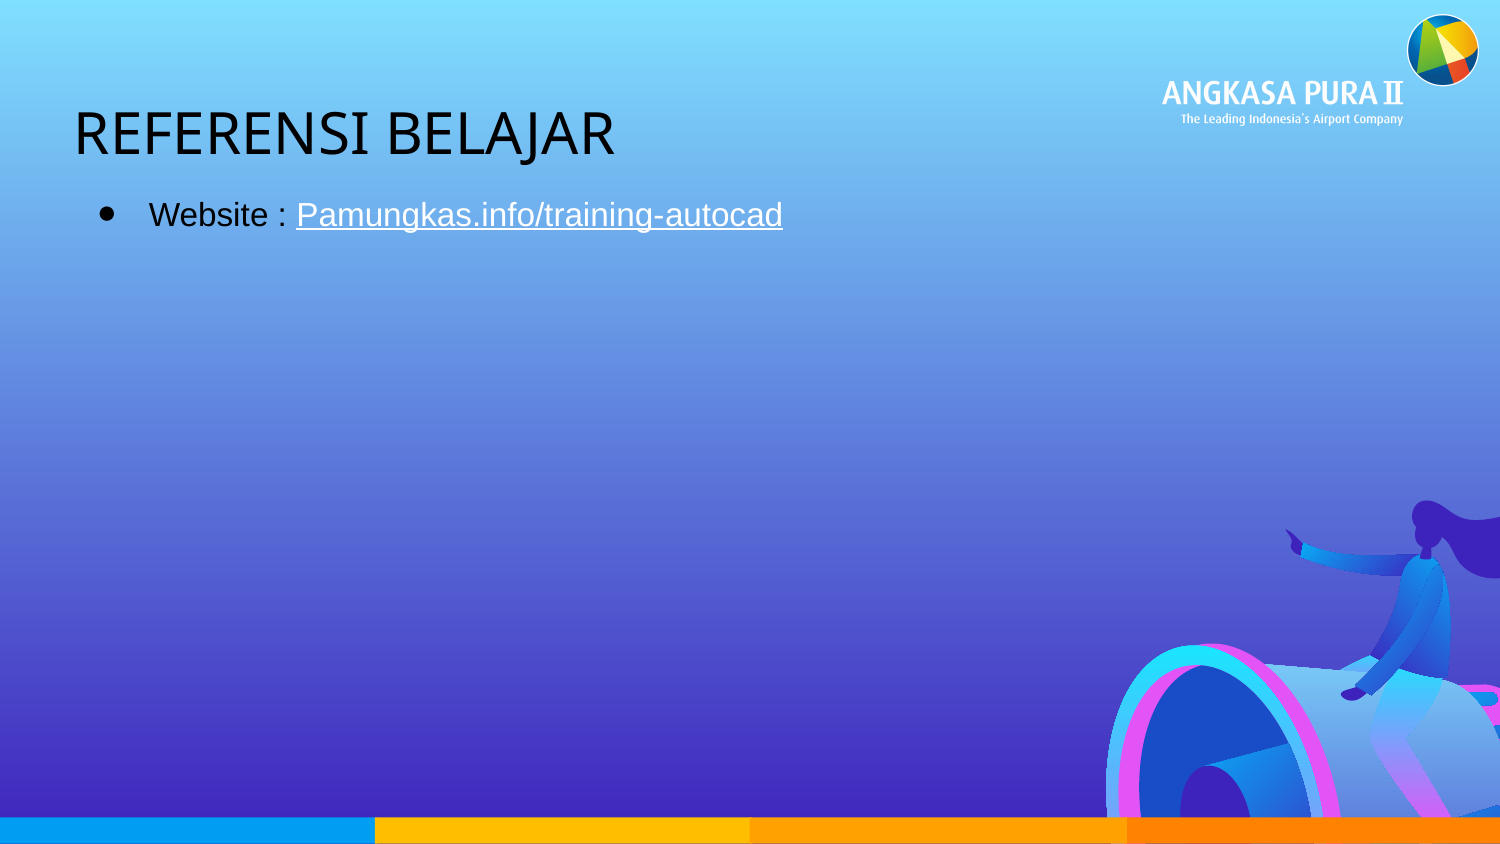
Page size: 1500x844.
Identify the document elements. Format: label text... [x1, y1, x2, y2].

picture [1162, 14, 1479, 126]
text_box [1112, 477, 1500, 816]
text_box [0, 817, 1500, 844]
text_box Website : Pamungkas.info/training-autocad [58, 177, 1205, 797]
text_box REFERENSI BELAJAR [58, 81, 1062, 201]
